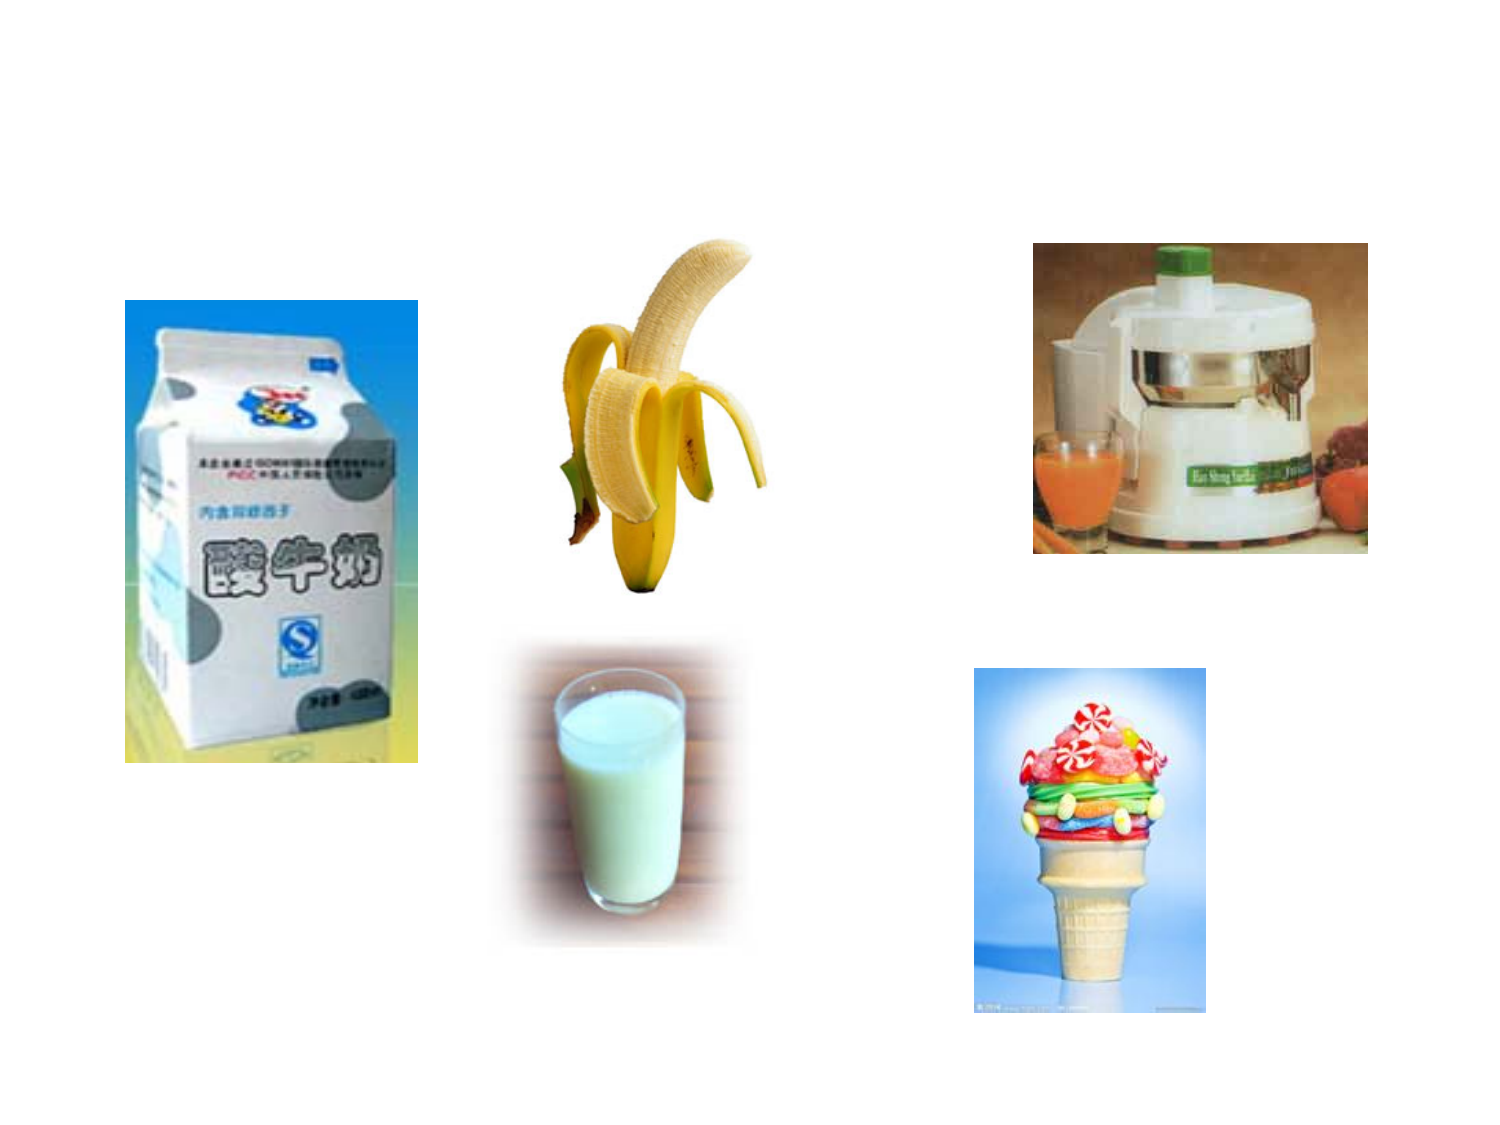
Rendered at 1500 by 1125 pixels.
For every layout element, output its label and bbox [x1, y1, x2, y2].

text_box [124, 224, 1368, 1013]
